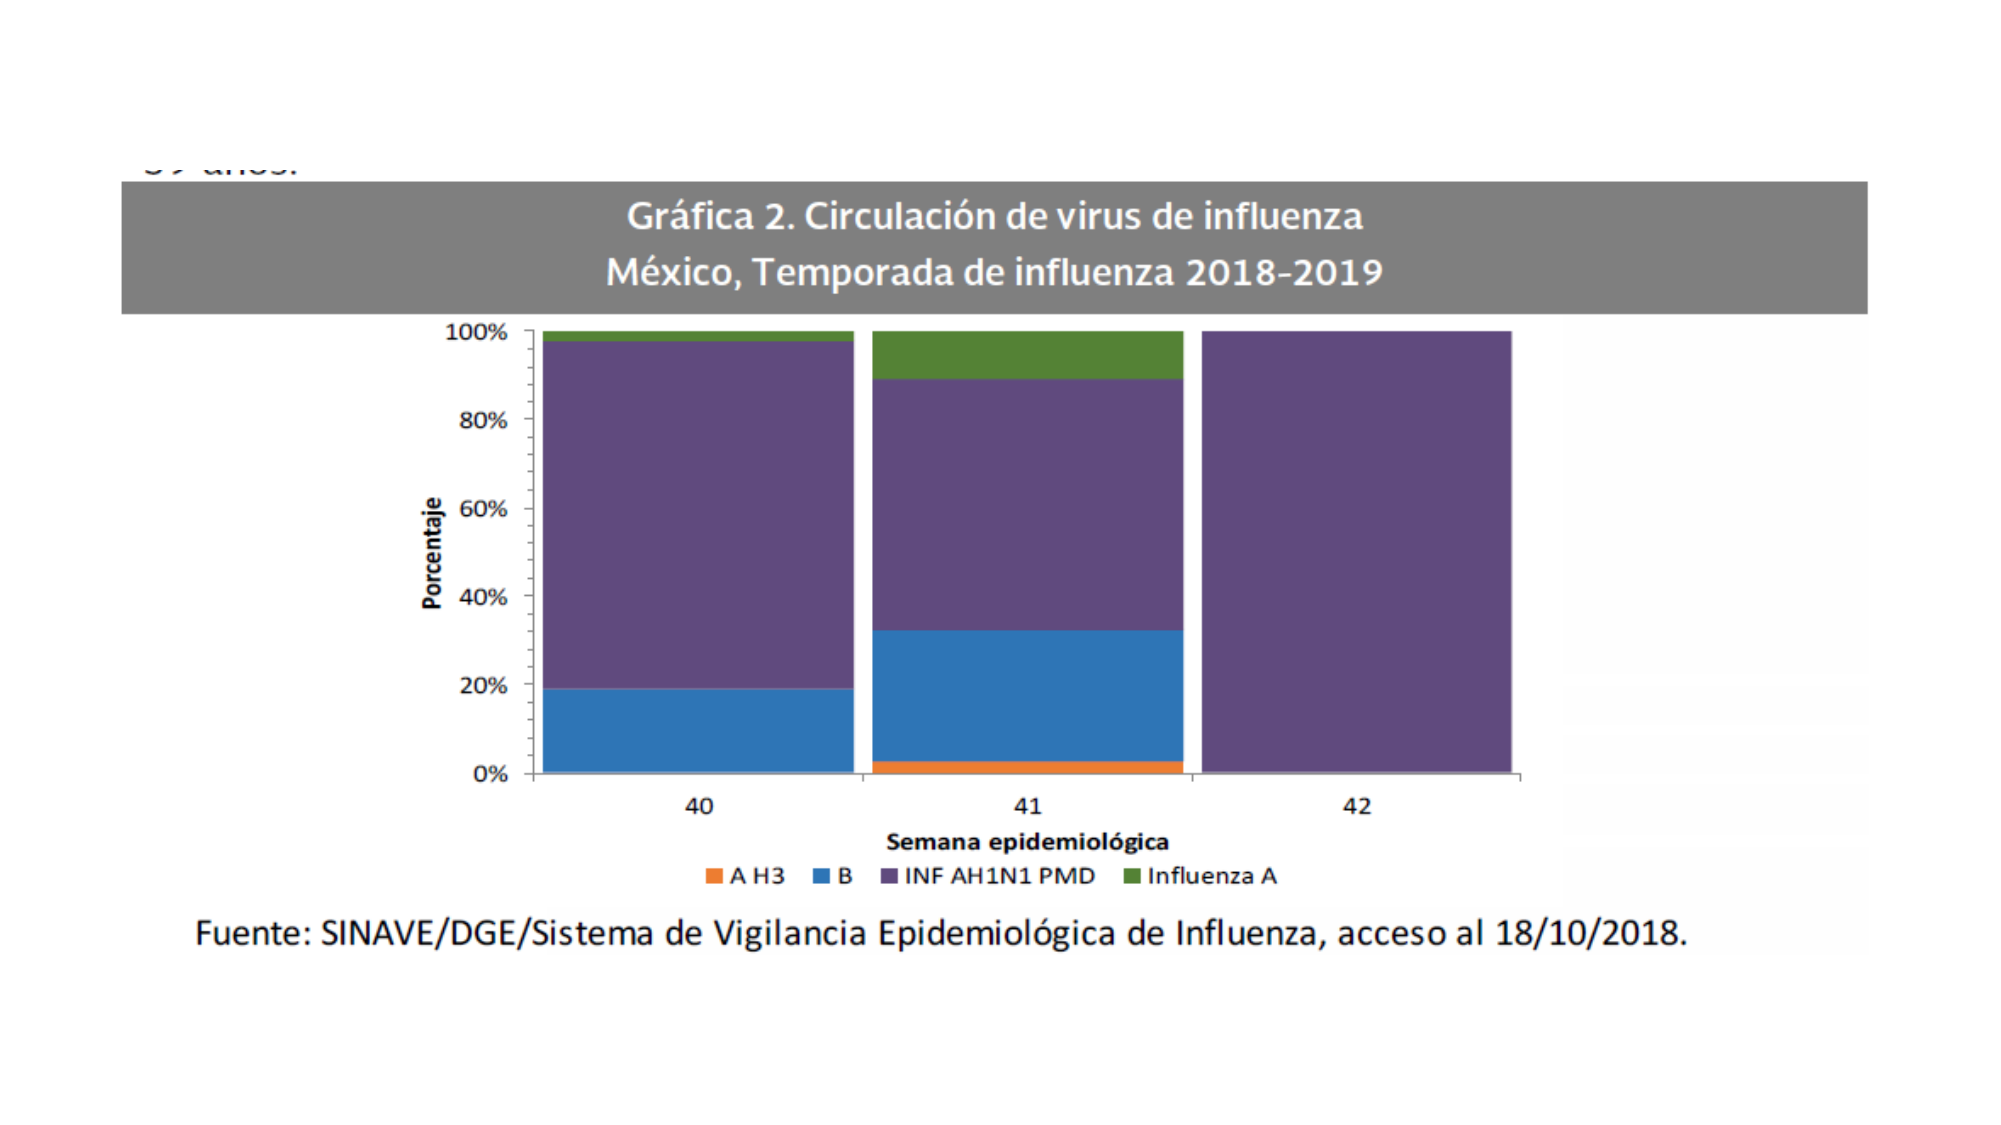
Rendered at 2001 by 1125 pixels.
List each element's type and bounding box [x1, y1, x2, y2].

picture [105, 170, 1895, 955]
